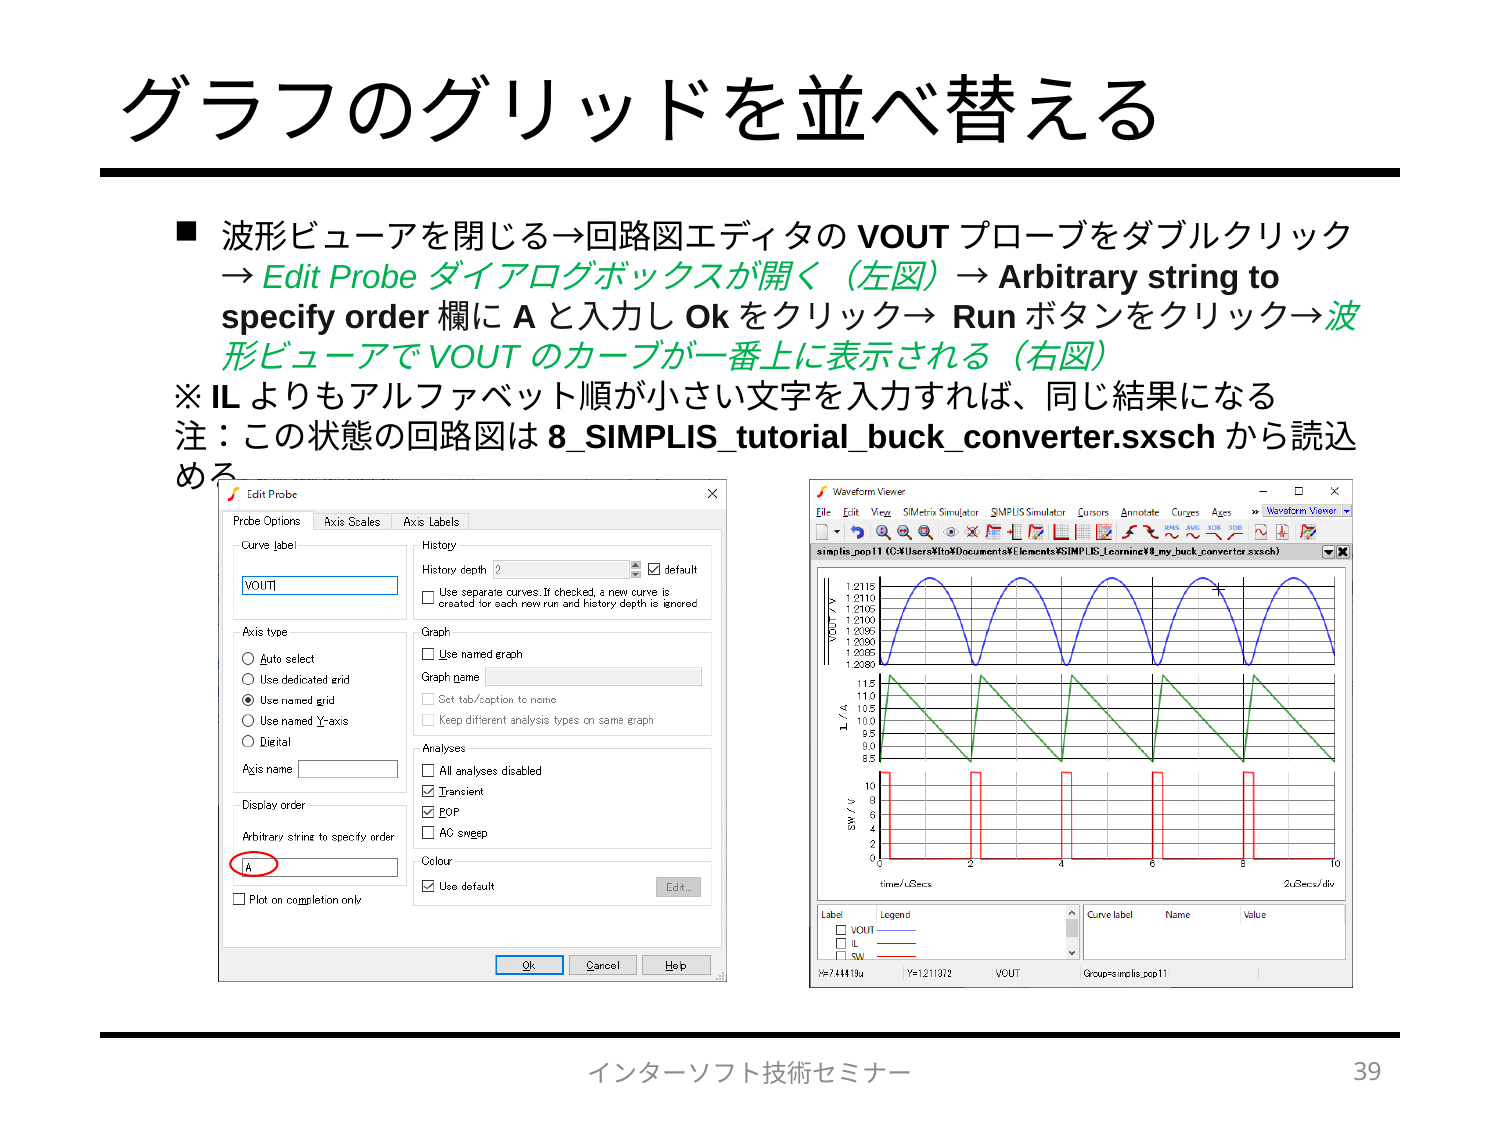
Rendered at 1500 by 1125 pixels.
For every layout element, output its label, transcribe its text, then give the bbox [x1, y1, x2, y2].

slide_number 39 [1059, 1042, 1397, 1103]
picture [218, 479, 727, 982]
footer インターソフト技術セミナー [496, 1042, 1004, 1103]
text_box 波形ビューアを閉じる→回路図エディタのVOUTプローブをダブルクリック→Edit Probeダイアログボックスが開く（左図）→Arbitrary string to specify order欄にAと入力しOkをクリック→ Runボタンをクリック→波形ビューアでVOUTのカーブが一番上に表示される（右図） ※ ILよりもアルファベット順が小さい文字を入力すれば、同じ結果になる 注：この状態の回路図は8_SIMPLIS_tutorial_buck_converter.sxschから読込める [159, 208, 1397, 503]
title グラフのグリッドを並べ替える [103, 59, 1403, 167]
picture [809, 479, 1353, 988]
